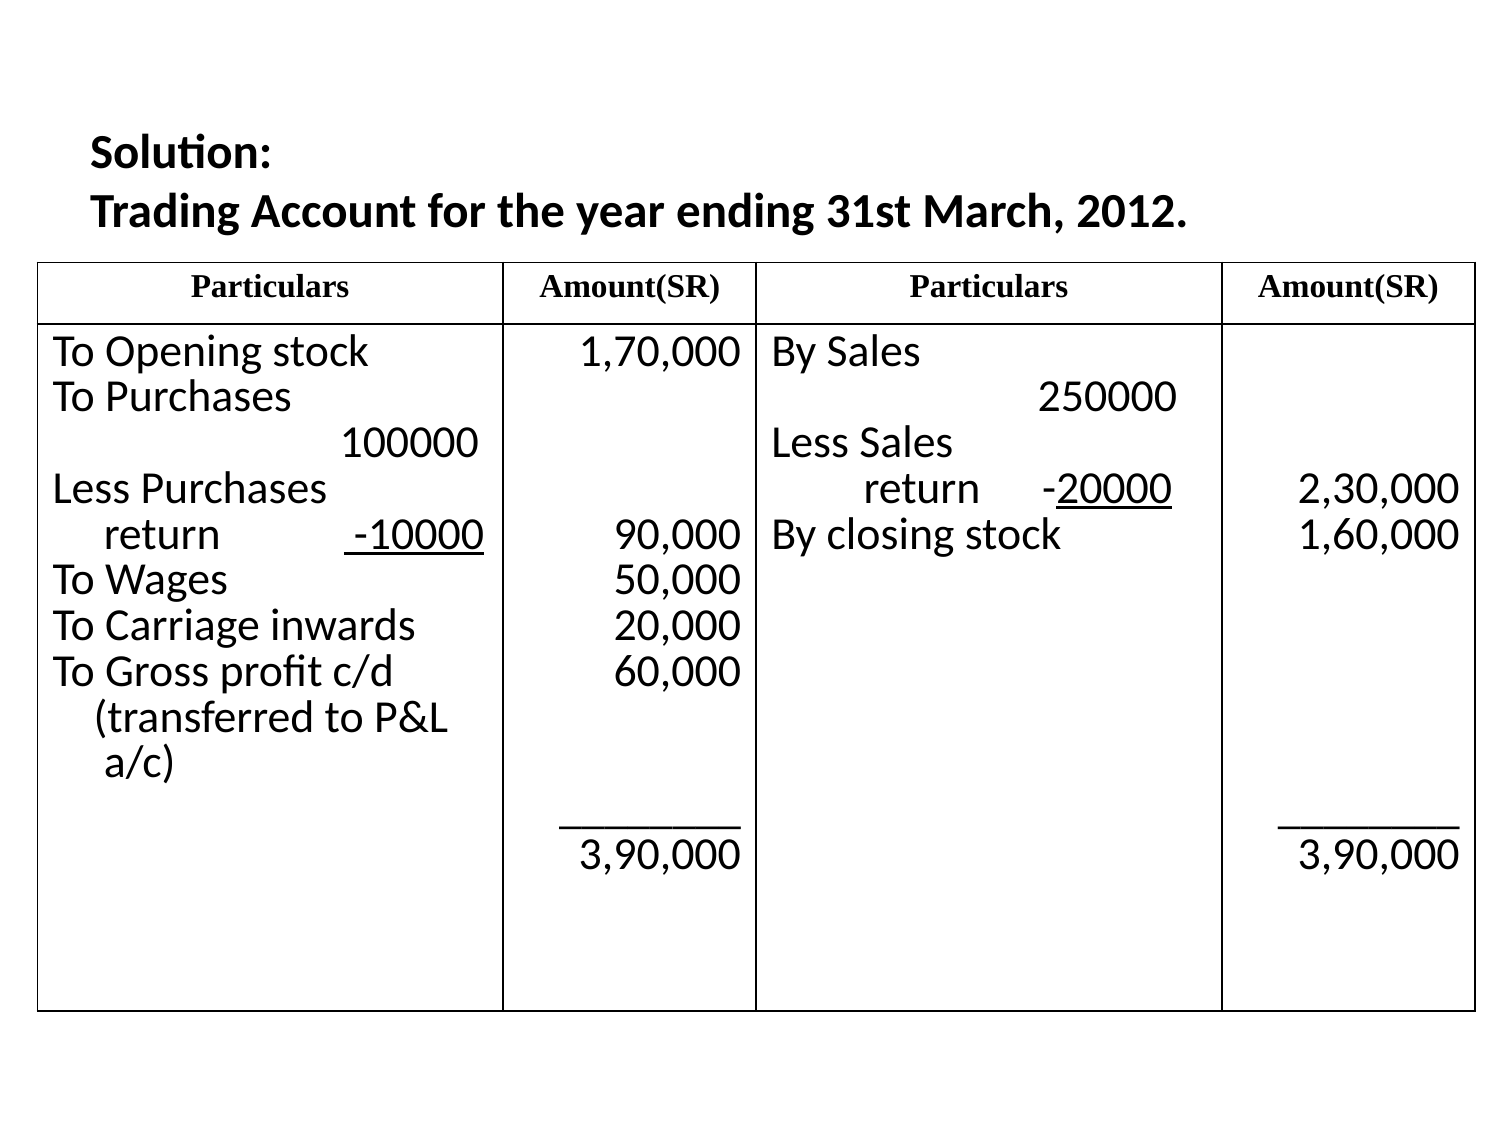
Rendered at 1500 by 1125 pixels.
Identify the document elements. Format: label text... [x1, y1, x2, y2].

table_header Particulars [757, 263, 1221, 323]
table_cell 1,70,000 90,000 50,000 20,000 60,000 ________ 3,90,000 [504, 325, 755, 1010]
table_header Amount(SR) [1223, 263, 1474, 323]
table_header Particulars [38, 263, 502, 323]
table_cell 2,30,000 1,60,000 ________ 3,90,000 [1223, 325, 1474, 1010]
table_cell By Sales 250000 Less Sales return -20000 By closing stock [757, 325, 1221, 1010]
table_header Amount(SR) [504, 263, 755, 323]
table_cell To Opening stock To Purchases 100000 Less Purchases return -10000 To Wages To Carriage inwards To Gross profit c/d (transferred to P&L a/c) [38, 325, 502, 1010]
title Solution: Trading Account for the year ending 31st March, 2012. [75, 45, 1425, 262]
